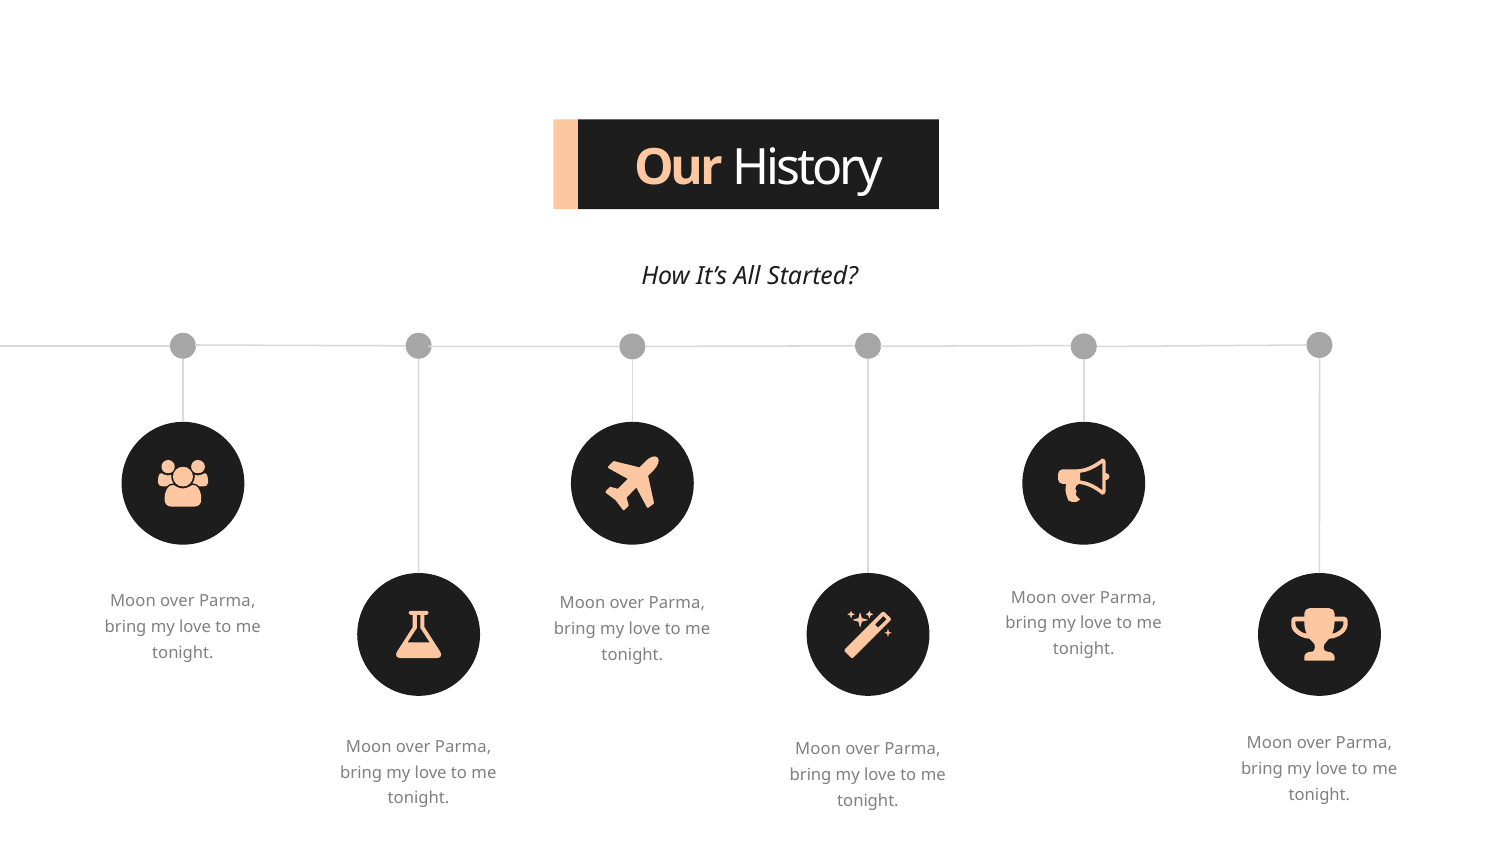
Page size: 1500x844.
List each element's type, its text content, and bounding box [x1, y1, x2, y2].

text_box [1304, 329, 1335, 360]
text_box [355, 571, 483, 698]
text_box [167, 330, 198, 361]
text_box [605, 456, 659, 511]
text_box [844, 610, 892, 659]
text_box [1058, 458, 1110, 502]
text_box [804, 571, 932, 698]
text_box [396, 610, 442, 659]
text_box Moon over Parma, bring my love to me tonight. [989, 573, 1179, 666]
text_box [853, 330, 883, 361]
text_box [157, 459, 209, 507]
text_box [568, 419, 696, 547]
text_box How It’s All Started? [452, 251, 1048, 309]
text_box [1255, 571, 1383, 698]
text_box Our History [580, 119, 939, 210]
text_box Moon over Parma, bring my love to me tonight. [537, 578, 727, 671]
text_box [1291, 608, 1348, 661]
text_box [551, 117, 580, 211]
text_box Moon over Parma, bring my love to me tonight. [1224, 719, 1414, 812]
text_box [403, 330, 434, 361]
text_box Moon over Parma, bring my love to me tonight. [324, 722, 514, 815]
text_box [617, 331, 648, 362]
text_box [1069, 331, 1099, 362]
text_box Moon over Parma, bring my love to me tonight. [88, 576, 278, 669]
text_box [1020, 419, 1148, 547]
text_box [119, 419, 247, 547]
text_box Moon over Parma, bring my love to me tonight. [773, 724, 963, 817]
